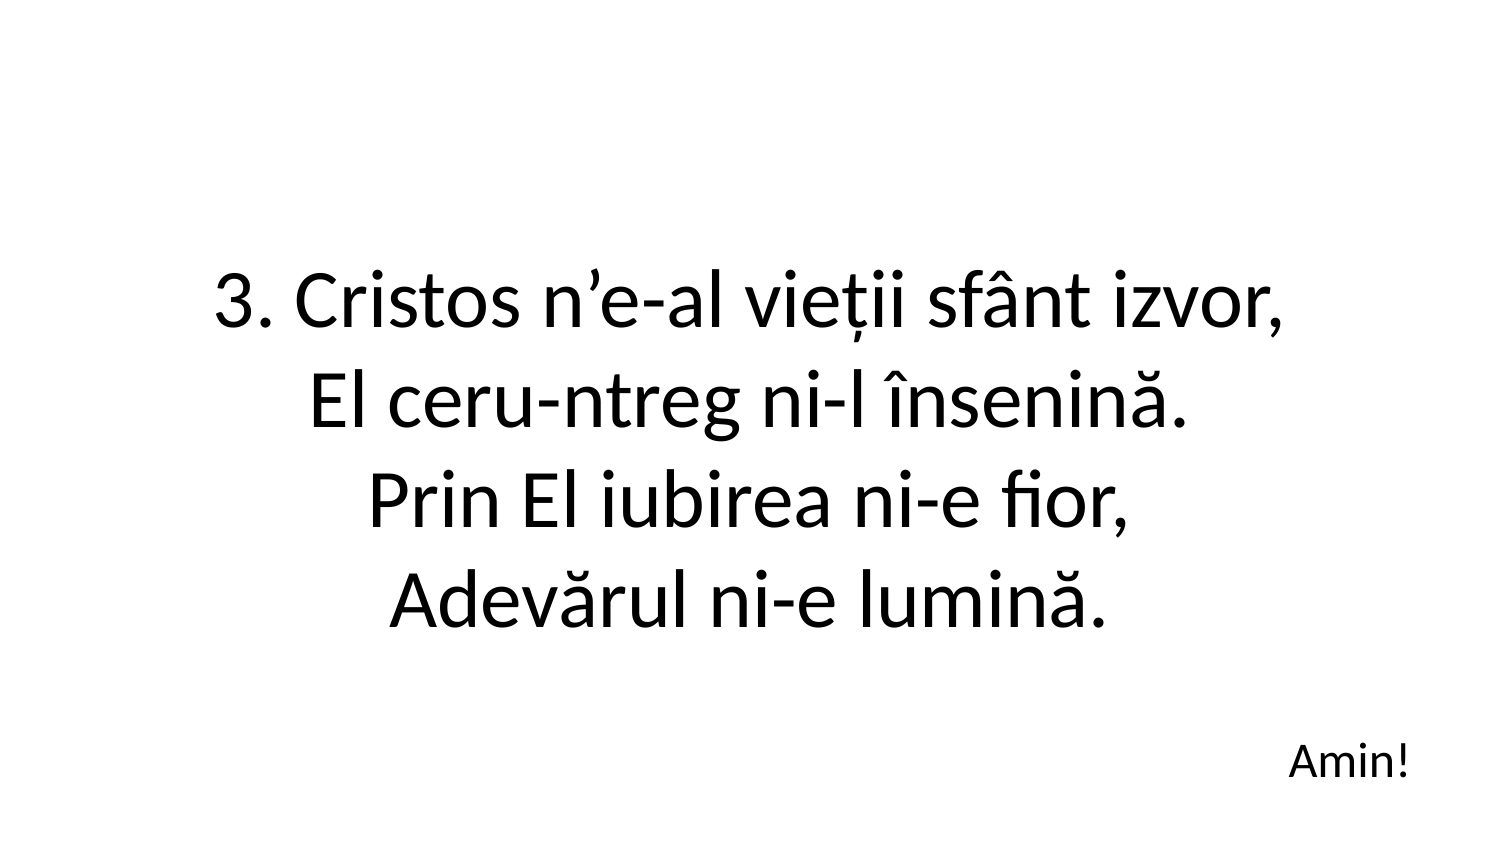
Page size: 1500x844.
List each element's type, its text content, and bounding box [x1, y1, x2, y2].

text_box 3. Cristos n’e-al vieții sfânt izvor, El ceru-ntreg ni-l însenină. Prin El iubirea ni-e fior, Adevărul ni-e lumină. [198, 192, 1302, 652]
text_box Amin! [1273, 674, 1427, 795]
